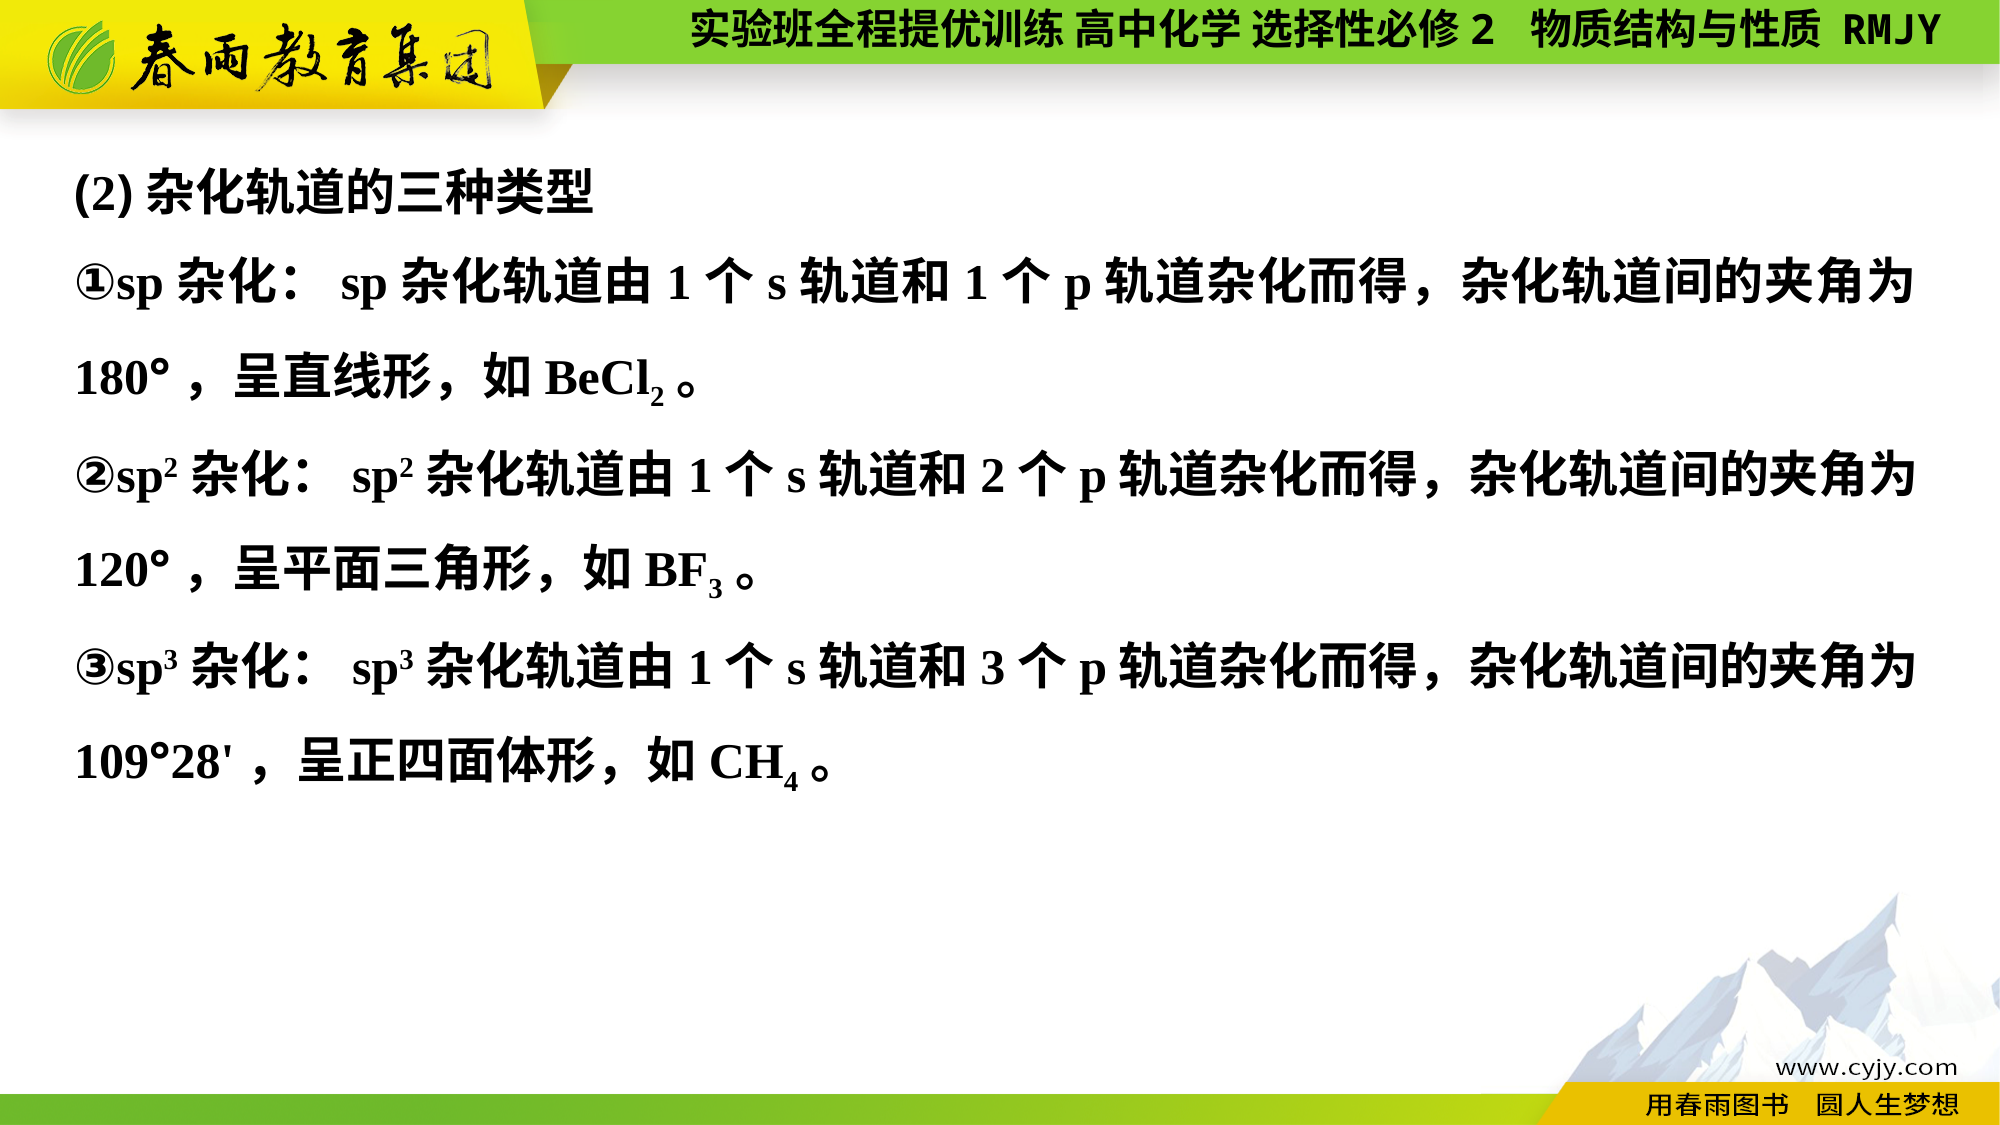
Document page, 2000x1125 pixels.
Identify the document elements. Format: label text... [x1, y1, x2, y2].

list (2)杂化轨道的三种类型 ①sp杂化：sp杂化轨道由1个s轨道和1个p轨道杂化而得，杂化轨道间的夹角为180°，呈直线形，如BeCl2。 ②sp2杂化：sp2杂化轨道由1个s轨道和2个p轨道杂化而得，杂化轨道间的夹角为120°，呈平面三角形，如BF3。 ③sp3杂化：sp3杂化轨道由1个s轨道和3个p轨道杂化而得，杂化轨道间的夹角为109°28'，呈正四面体形，如CH4。 [59, 122, 1944, 763]
picture [0, 0, 2000, 1125]
